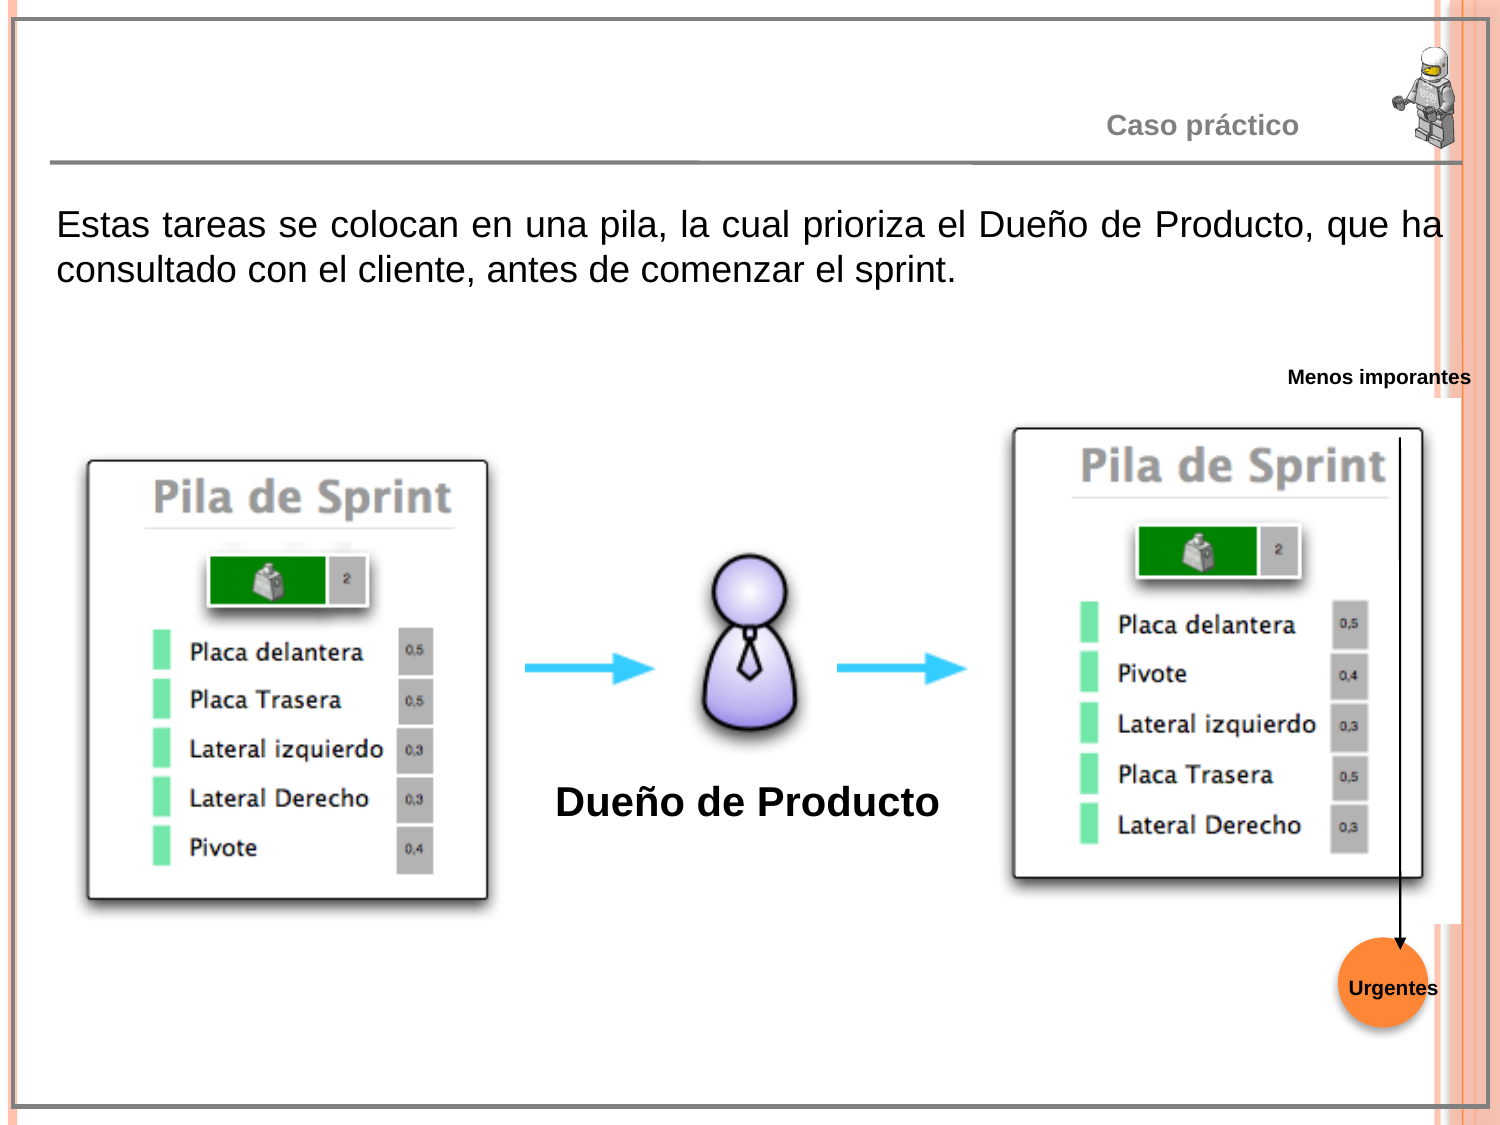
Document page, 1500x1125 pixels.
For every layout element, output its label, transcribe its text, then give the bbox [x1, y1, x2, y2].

text_box Dueño de Producto [548, 774, 948, 826]
text_box Estas tareas se colocan en una pila, la cual prioriza el Dueño de Producto, que ha consultado con el cliente, antes de comenzar el sprint. [50, 199, 1450, 390]
text_box [1394, 935, 1407, 950]
picture [1383, 37, 1463, 157]
text_box [12, 19, 1488, 1107]
text_box Menos imporantes [1281, 363, 1478, 389]
text_box Urgentes [1342, 975, 1446, 1001]
picture [49, 398, 1461, 944]
text_box Caso práctico [1099, 106, 1324, 157]
